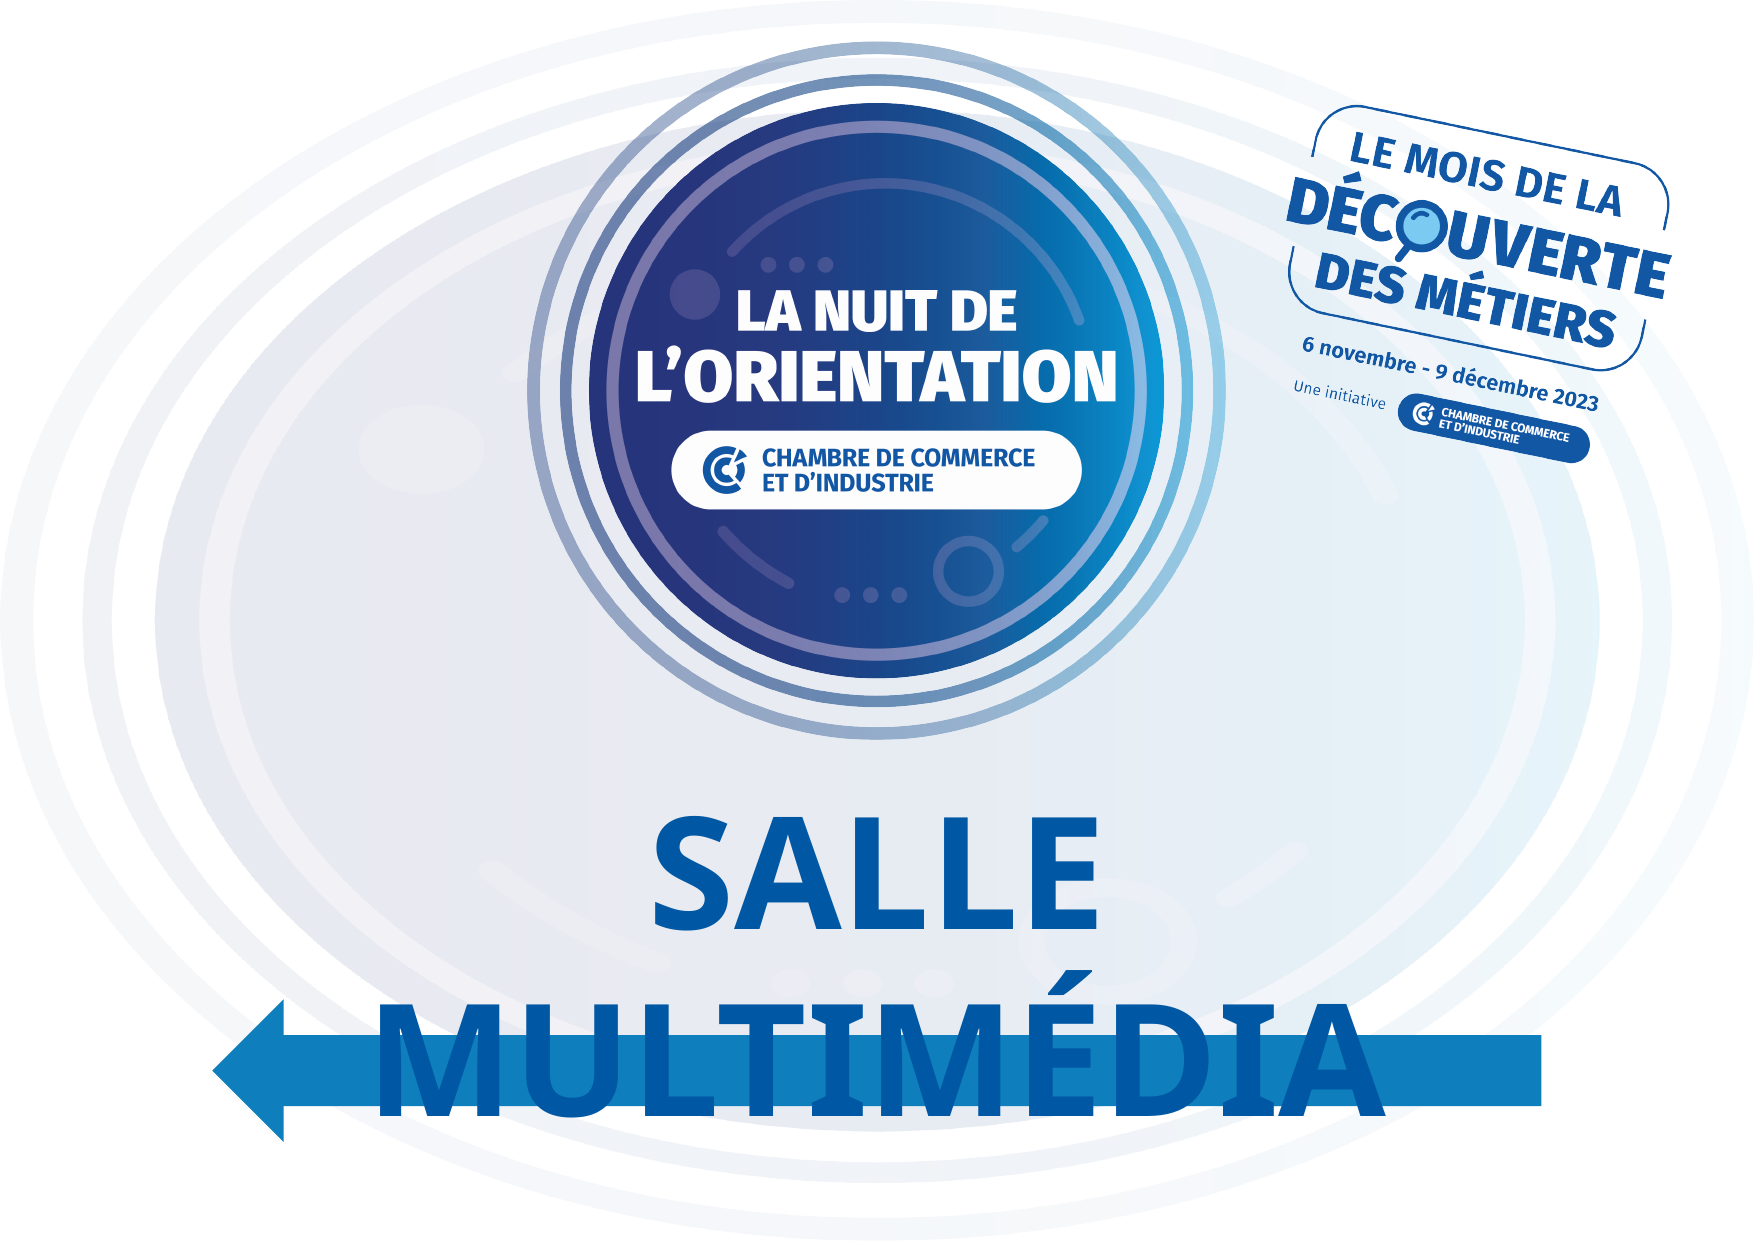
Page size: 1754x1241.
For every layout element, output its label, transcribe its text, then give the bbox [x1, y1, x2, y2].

picture [527, 41, 1227, 740]
text_box SALLE MULTIMÉDIA [168, 765, 1586, 1156]
picture [1250, 95, 1688, 474]
